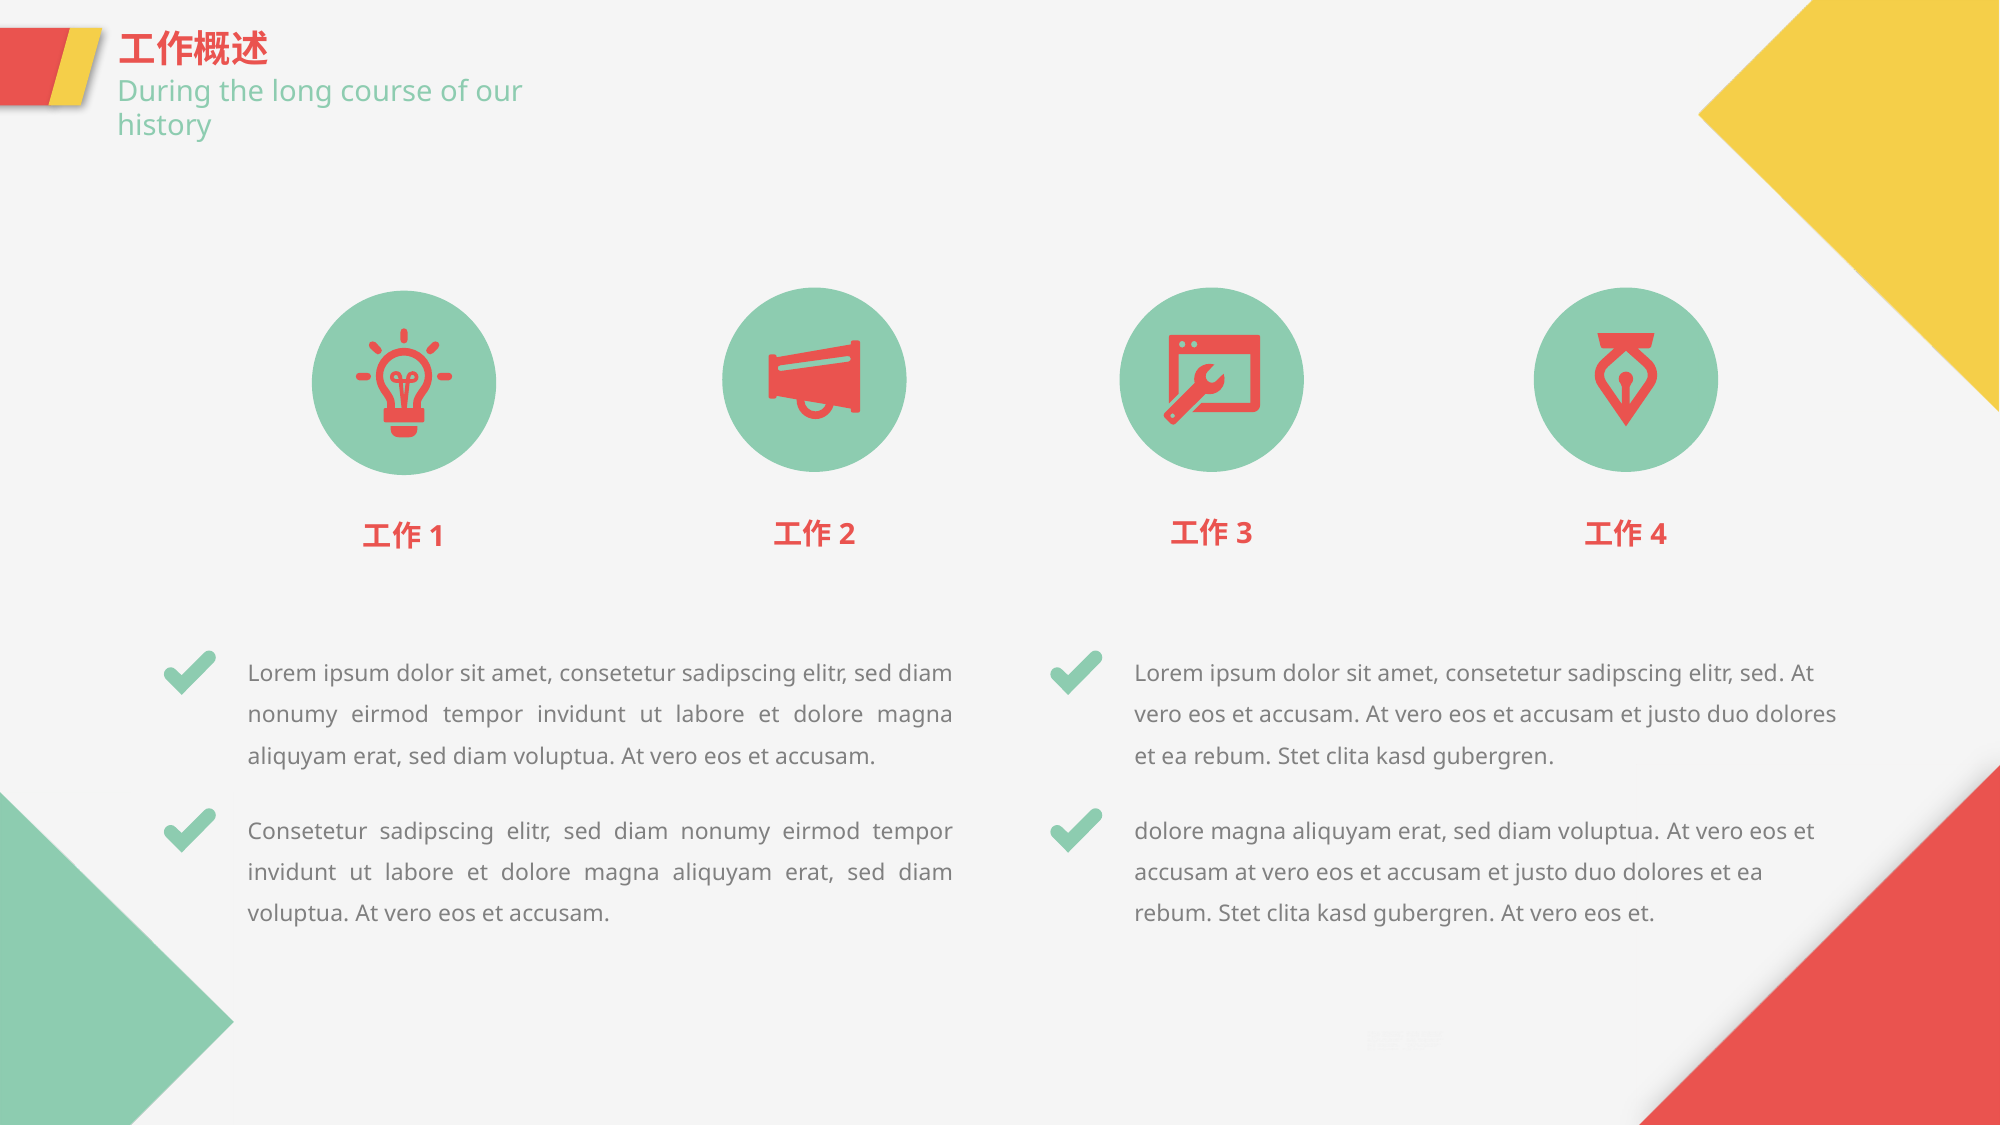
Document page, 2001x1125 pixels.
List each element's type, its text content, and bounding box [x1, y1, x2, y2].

text_box [400, 328, 408, 344]
text_box 工作1 [348, 510, 460, 560]
text_box [436, 372, 453, 381]
text_box [1532, 286, 1714, 473]
picture [1636, 764, 2000, 1125]
text_box [1594, 333, 1658, 427]
text_box 工作2 [758, 507, 871, 558]
text_box [426, 341, 440, 355]
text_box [0, 17, 615, 116]
text_box [1168, 334, 1261, 413]
text_box [1118, 286, 1305, 473]
text_box 工作4 [1570, 507, 1682, 558]
text_box 工作3 [1155, 506, 1268, 557]
text_box [368, 341, 382, 355]
text_box [1050, 650, 1103, 695]
text_box [1163, 363, 1225, 425]
text_box [768, 340, 861, 420]
text_box [310, 289, 498, 477]
text_box [721, 286, 908, 473]
text_box dolore magna aliquyam erat, sed diam voluptua. At vero eos et accusam at vero eos et accusam et justo duo dolores et ea rebum. Stet clita kasd gubergren. At vero eos et. [1119, 795, 1622, 934]
text_box Lorem ipsum dolor sit amet, consetetur sadipscing elitr, sed diam nonumy eirmod tempor invidunt ut labore et dolore magna aliquyam erat, sed diam voluptua. At vero eos et accusam. [233, 637, 969, 777]
text_box Consetetur sadipscing elitr, sed diam nonumy eirmod tempor invidunt ut labore et dolore magna aliquyam erat, sed diam voluptua. At vero eos et accusam. [234, 795, 969, 934]
text_box [390, 426, 418, 438]
text_box [1050, 808, 1103, 853]
text_box [163, 650, 216, 695]
picture [1698, 0, 1999, 412]
picture [0, 792, 234, 1125]
text_box Lorem ipsum dolor sit amet, consetetur sadipscing elitr, sed. At vero eos et accusam. At vero eos et accusam et justo duo dolores et ea rebum. Stet clita kasd gubergren. [1119, 637, 1856, 777]
text_box [375, 347, 433, 423]
text_box [355, 372, 372, 381]
